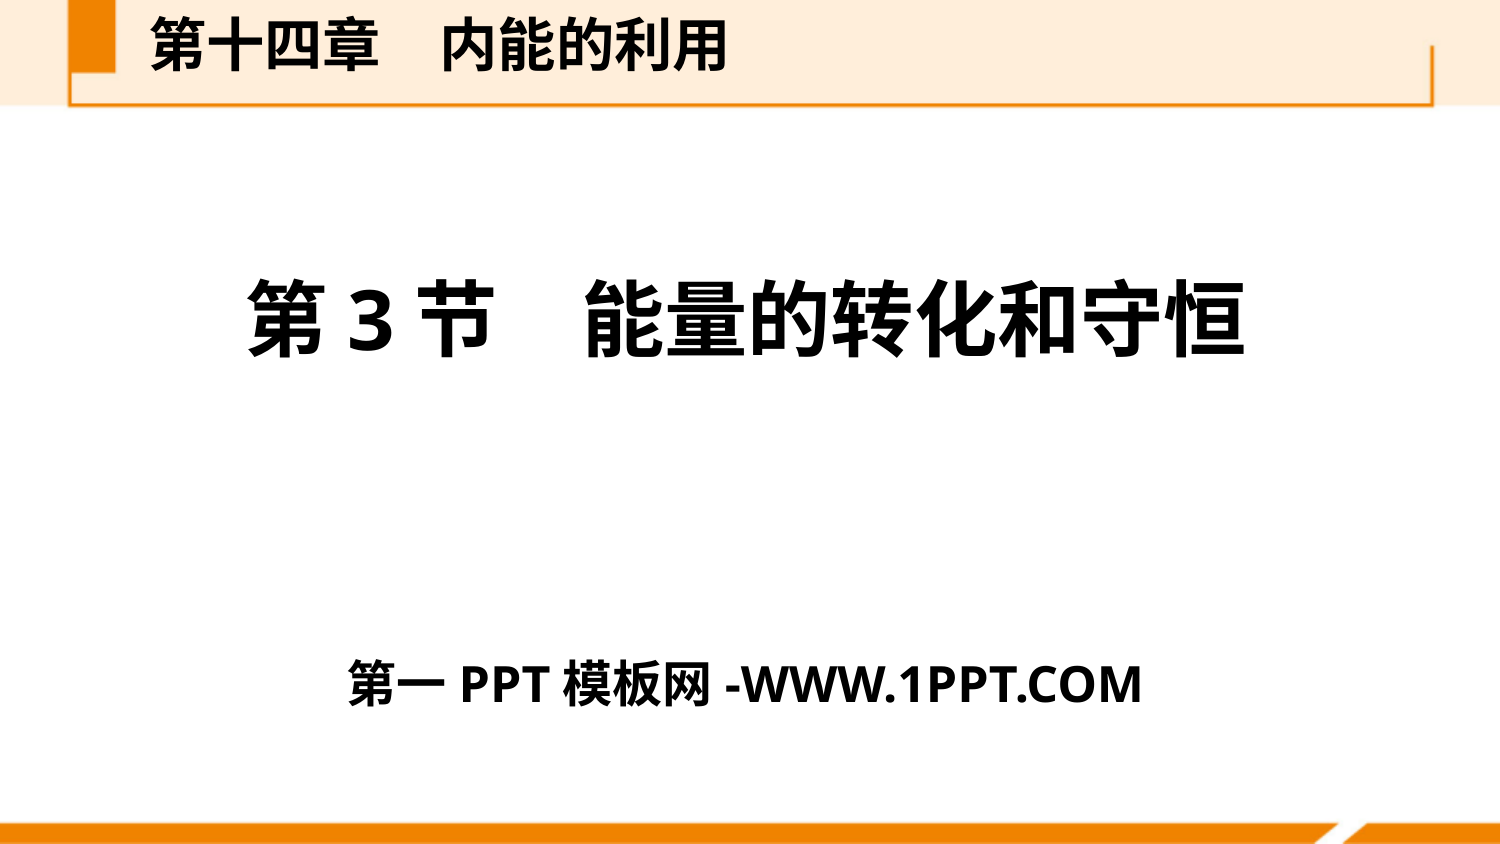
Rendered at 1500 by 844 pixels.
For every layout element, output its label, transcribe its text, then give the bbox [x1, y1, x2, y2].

text_box 第十四章 内能的利用 [137, 2, 743, 84]
text_box 第一PPT模板网-WWW.1PPT.COM [275, 638, 1216, 720]
text_box 第3节 能量的转化和守恒 [232, 261, 1259, 373]
picture [0, 0, 1500, 844]
